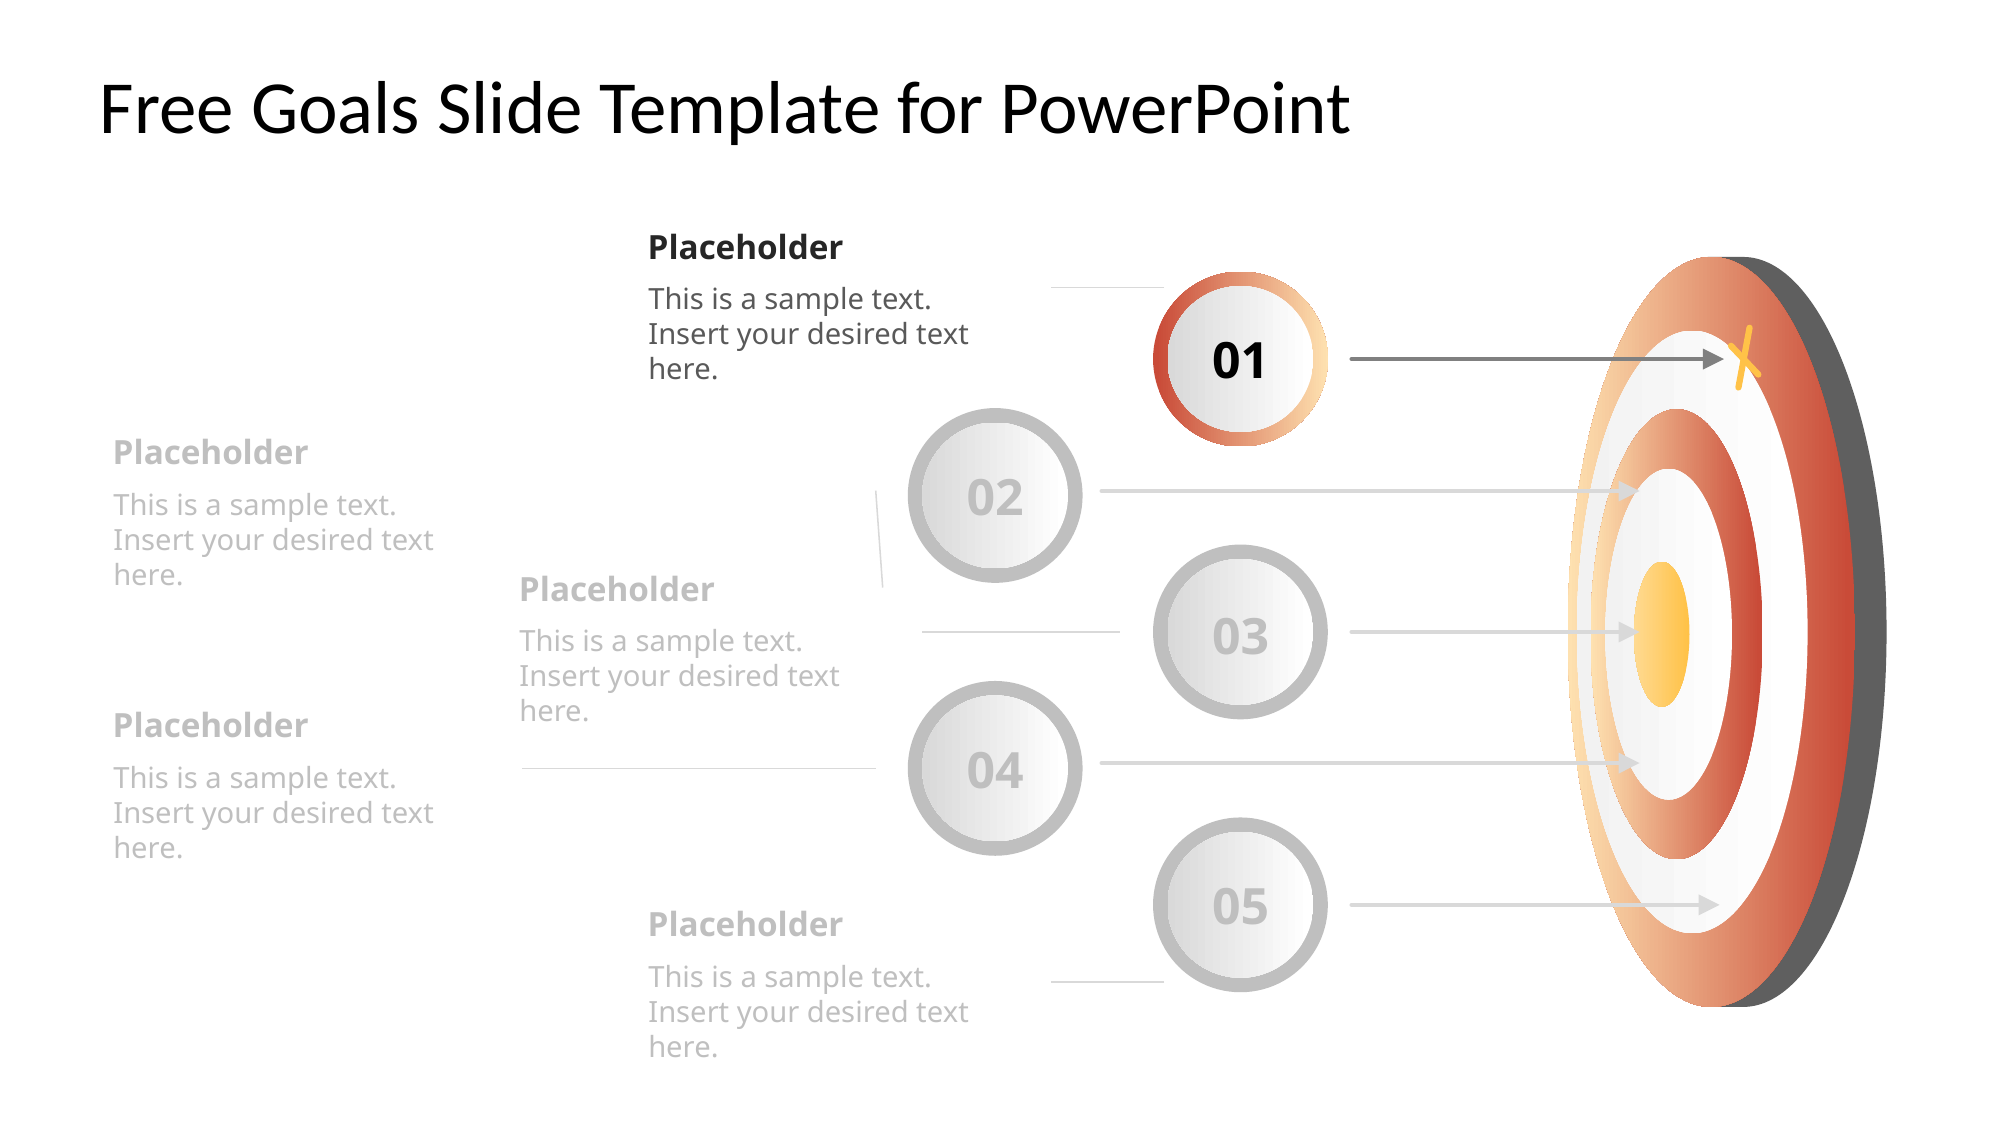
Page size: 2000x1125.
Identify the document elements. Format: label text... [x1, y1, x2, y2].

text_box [518, 563, 883, 700]
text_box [1152, 271, 1329, 447]
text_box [647, 222, 1012, 358]
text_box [647, 899, 1012, 1036]
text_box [1152, 544, 1329, 720]
title Free Goals Slide Template for PowerPoint [99, 45, 1900, 162]
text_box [907, 680, 1083, 856]
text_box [112, 427, 477, 564]
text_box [1567, 256, 1887, 1008]
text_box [1730, 327, 1759, 388]
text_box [112, 700, 477, 837]
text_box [907, 407, 1083, 584]
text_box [1152, 817, 1329, 993]
